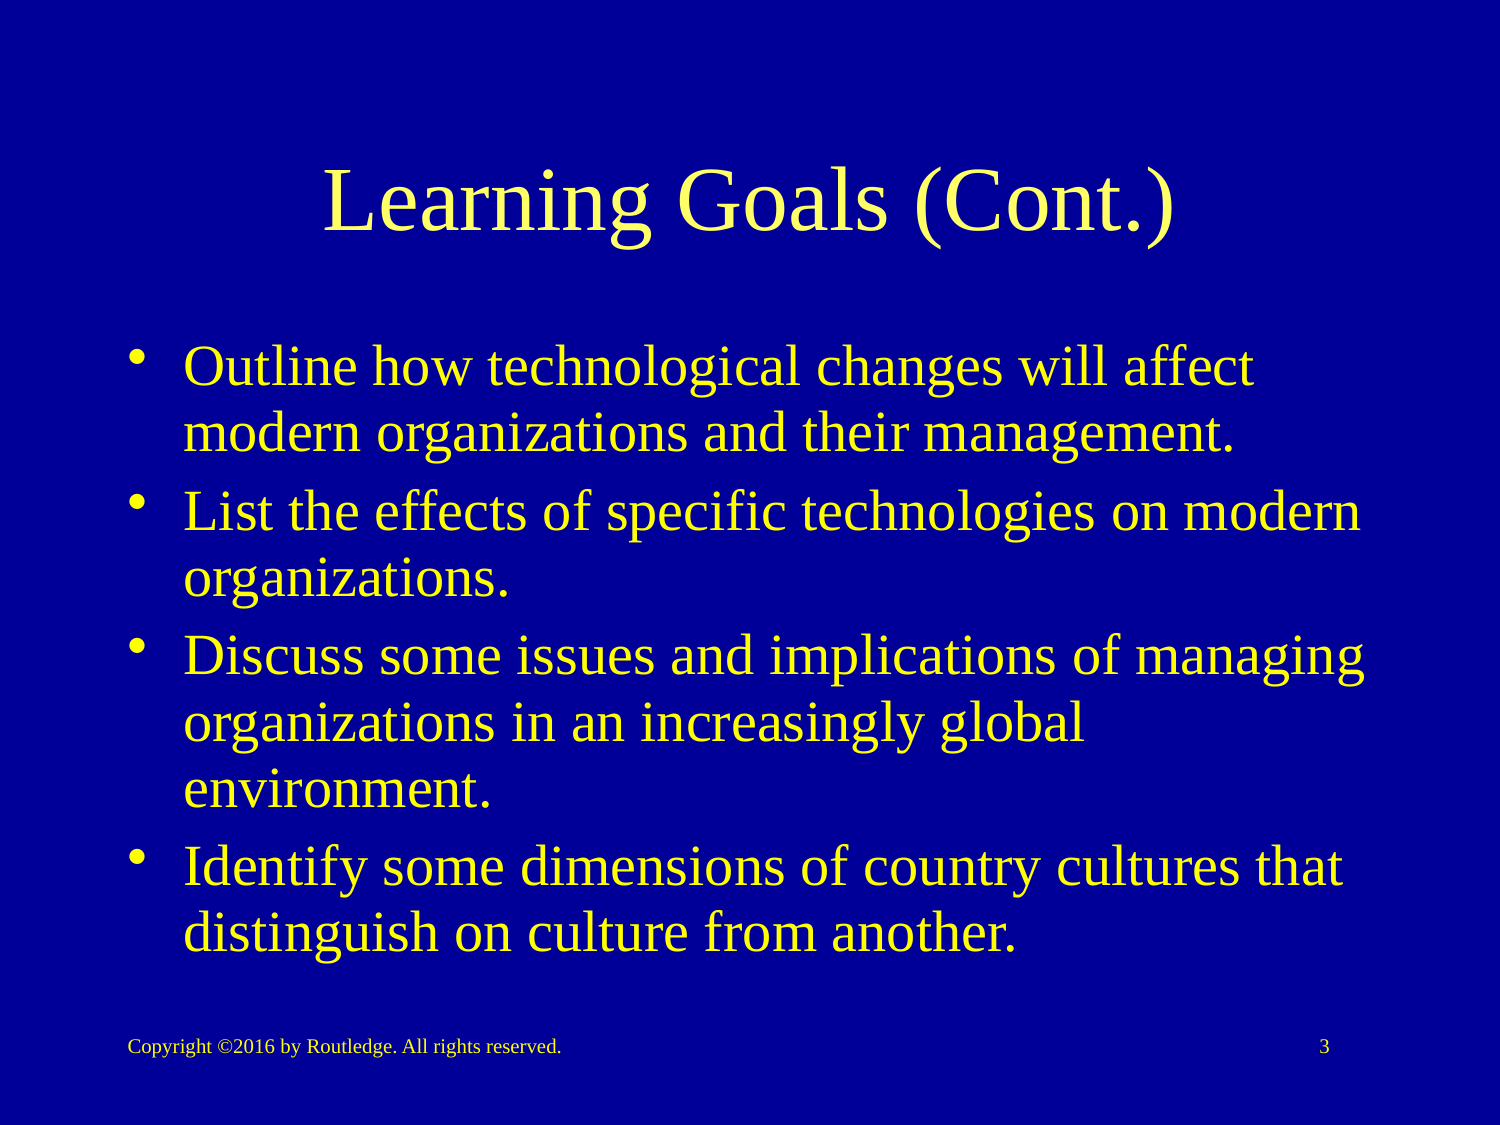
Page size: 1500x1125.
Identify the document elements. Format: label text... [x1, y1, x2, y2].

title Learning Goals (Cont.) [112, 99, 1388, 288]
slide_number 3 [1303, 1024, 1388, 1101]
footer Copyright ©2016 by Routledge. All rights reserved. [111, 1024, 1267, 1101]
list Outline how technological changes will affect modern organizations and their management. List the effects of specific technologies on modern organizations. Discuss some issues and implications of managing organizations in an increasingly global environment. Identify some dimensions of country cultures that distinguish on culture from another. [112, 324, 1388, 1000]
